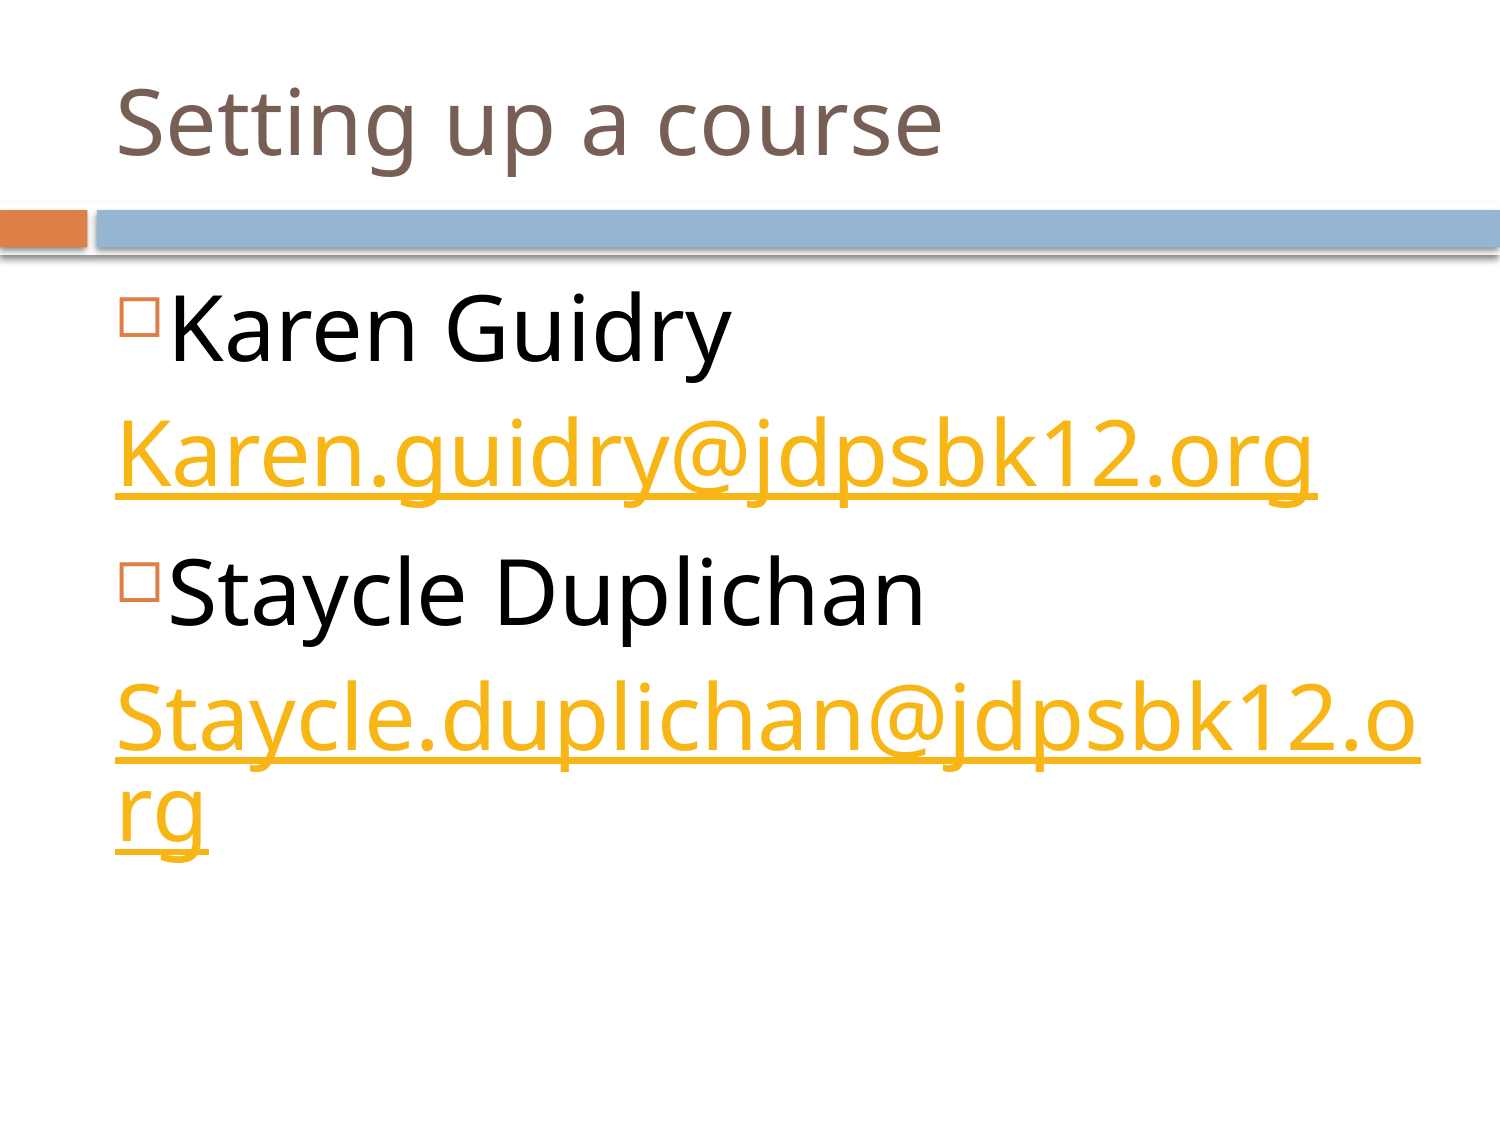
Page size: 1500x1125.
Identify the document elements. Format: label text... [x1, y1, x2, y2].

list Karen Guidry Karen.guidry@jdpsbk12.org Staycle Duplichan Staycle.duplichan@jdpsbk12.org [100, 262, 1438, 1000]
title Setting up a course [100, 37, 1438, 200]
